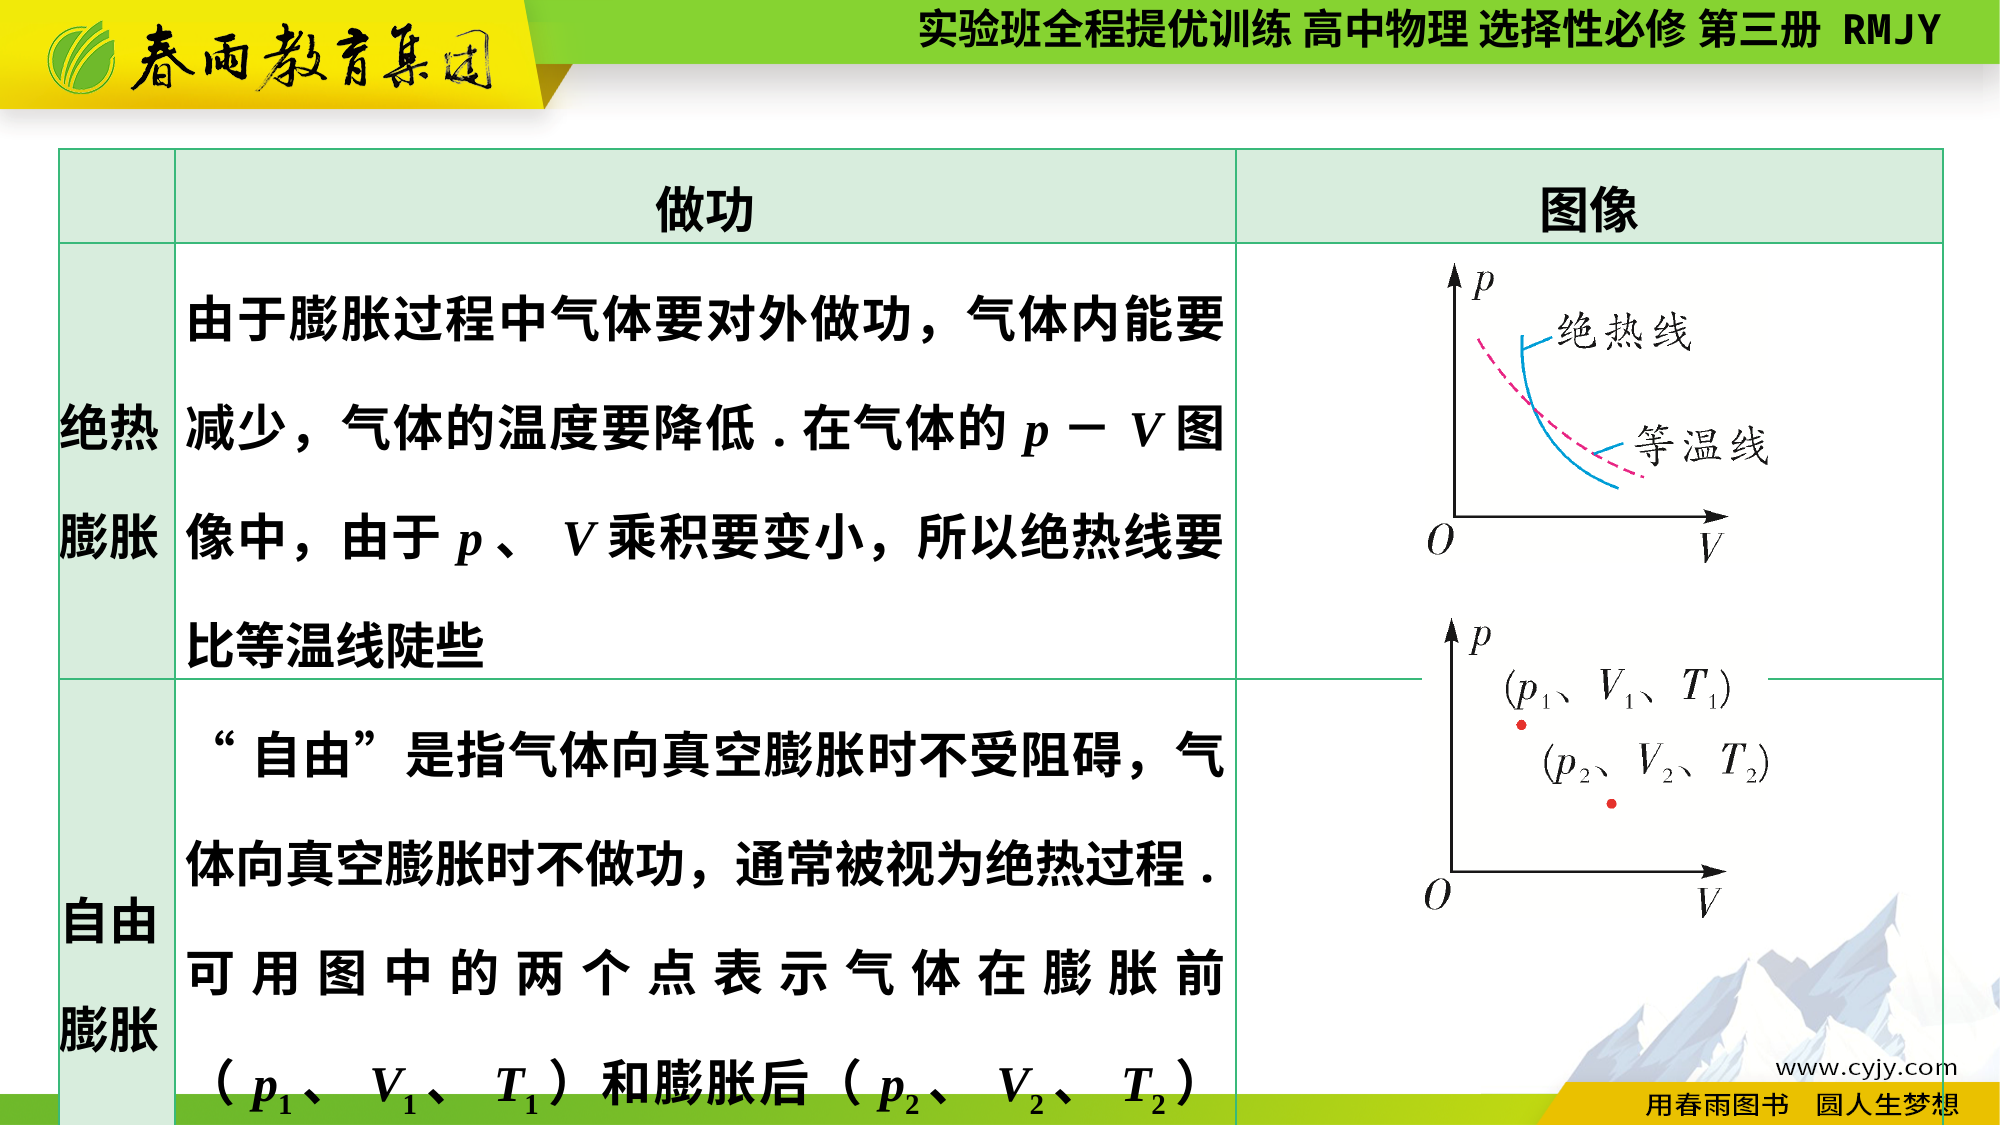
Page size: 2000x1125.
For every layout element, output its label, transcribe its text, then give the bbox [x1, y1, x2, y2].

picture [1424, 262, 1768, 563]
table_header [60, 150, 174, 242]
table_cell [1237, 680, 1942, 1125]
table_cell 自由 膨胀 [60, 680, 174, 1125]
picture [0, 0, 2000, 1125]
table_header 做功 [176, 150, 1235, 242]
table_cell 绝热 膨胀 [60, 244, 174, 678]
table_header 图像 [1237, 150, 1942, 242]
table_cell 由于膨胀过程中气体要对外做功，气体内能要减少，气体的温度要降低.在气体的p－V图像中，由于p、V乘积要变小，所以绝热线要比等温线陡些 [176, 244, 1235, 678]
picture [1422, 617, 1768, 918]
table_cell [1237, 244, 1942, 678]
table_cell “自由”是指气体向真空膨胀时不受阻碍，气体向真空膨胀时不做功，通常被视为绝热过程.可用图中的两个点表示气体在膨胀前（p1、V1、T1）和膨胀后（p2、V2、T2）的两种状态 [176, 680, 1235, 1125]
